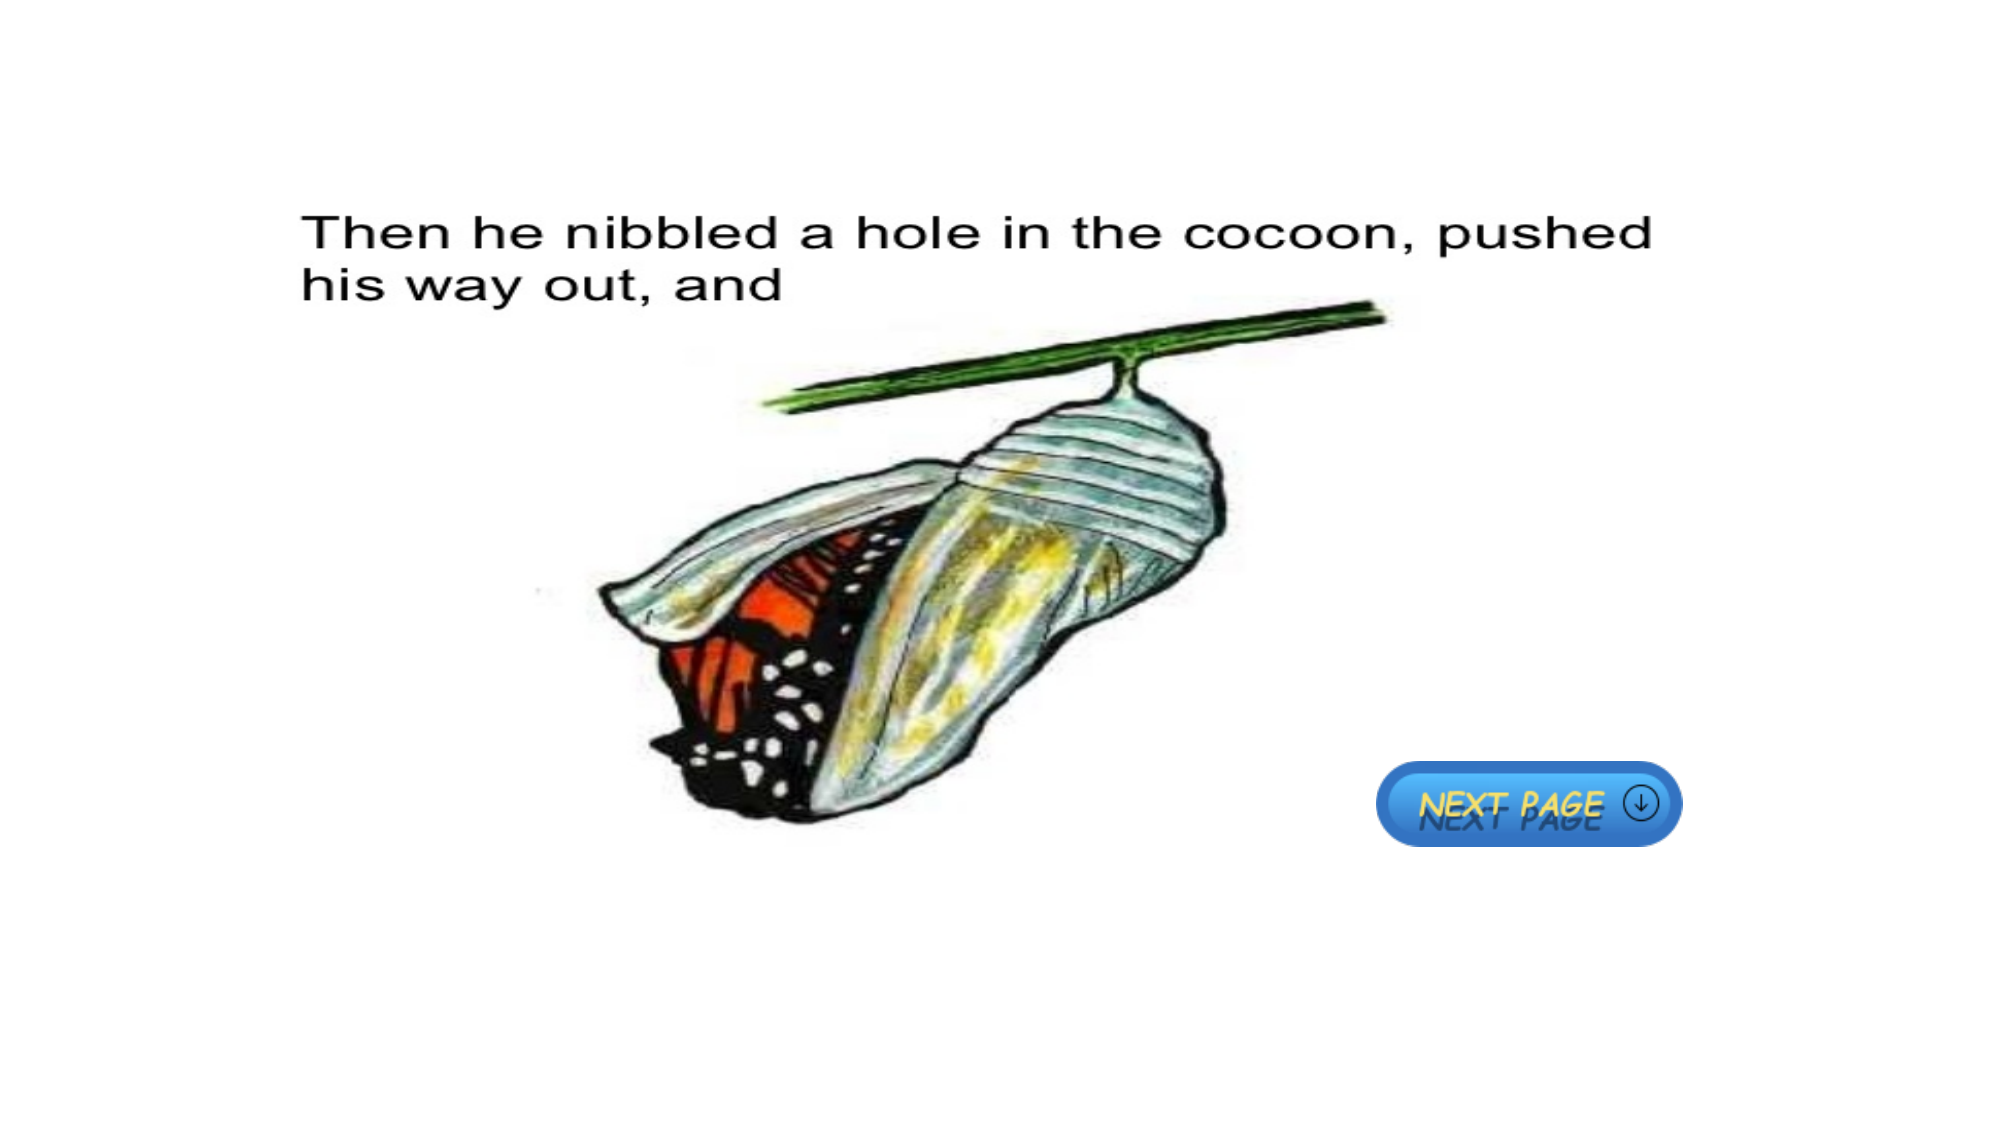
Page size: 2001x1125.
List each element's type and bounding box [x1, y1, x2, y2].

picture [249, 160, 1750, 927]
